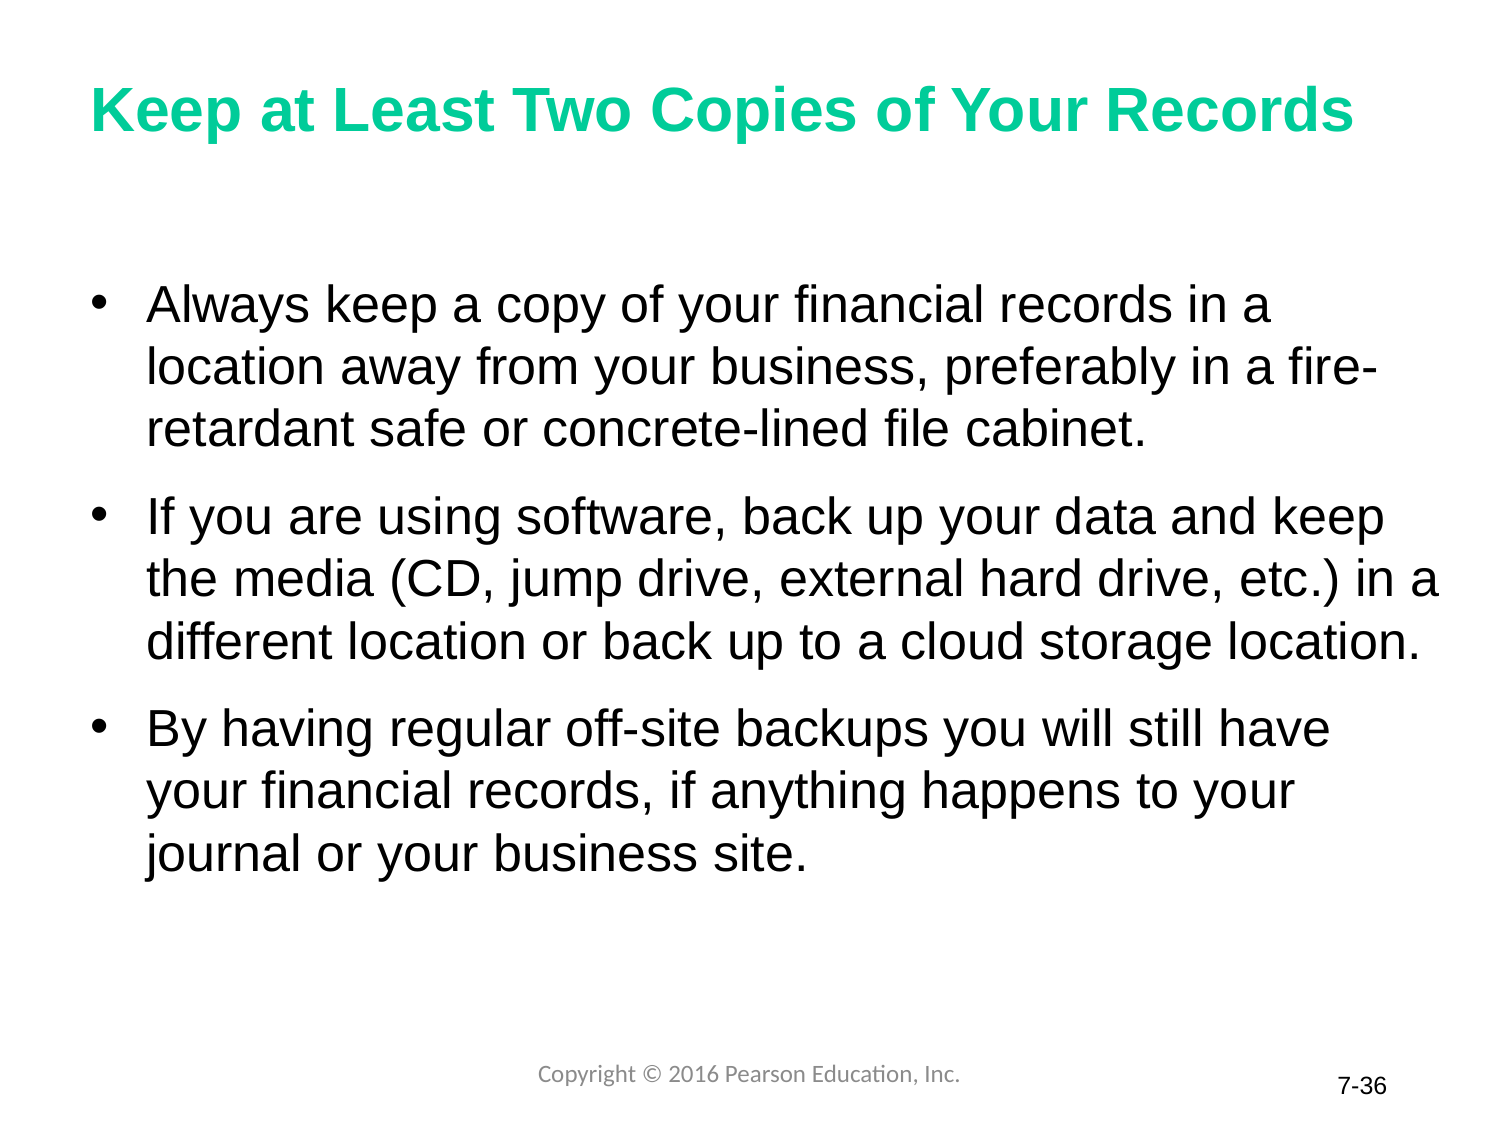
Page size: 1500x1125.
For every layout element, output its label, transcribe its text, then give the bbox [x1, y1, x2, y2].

title Keep at Least Two Copies of Your Records [75, 12, 1425, 200]
list Always keep a copy of your financial records in a location away from your business, preferably in a fire-retardant safe or concrete-lined file cabinet. If you are using software, back up your data and keep the media (CD, jump drive, external hard drive, etc.) in a different location or back up to a cloud storage location. By having regular off-site backups you will still have your financial records, if anything happens to your journal or your business site. [75, 262, 1463, 1063]
footer Copyright © 2016 Pearson Education, Inc. [512, 1042, 988, 1103]
